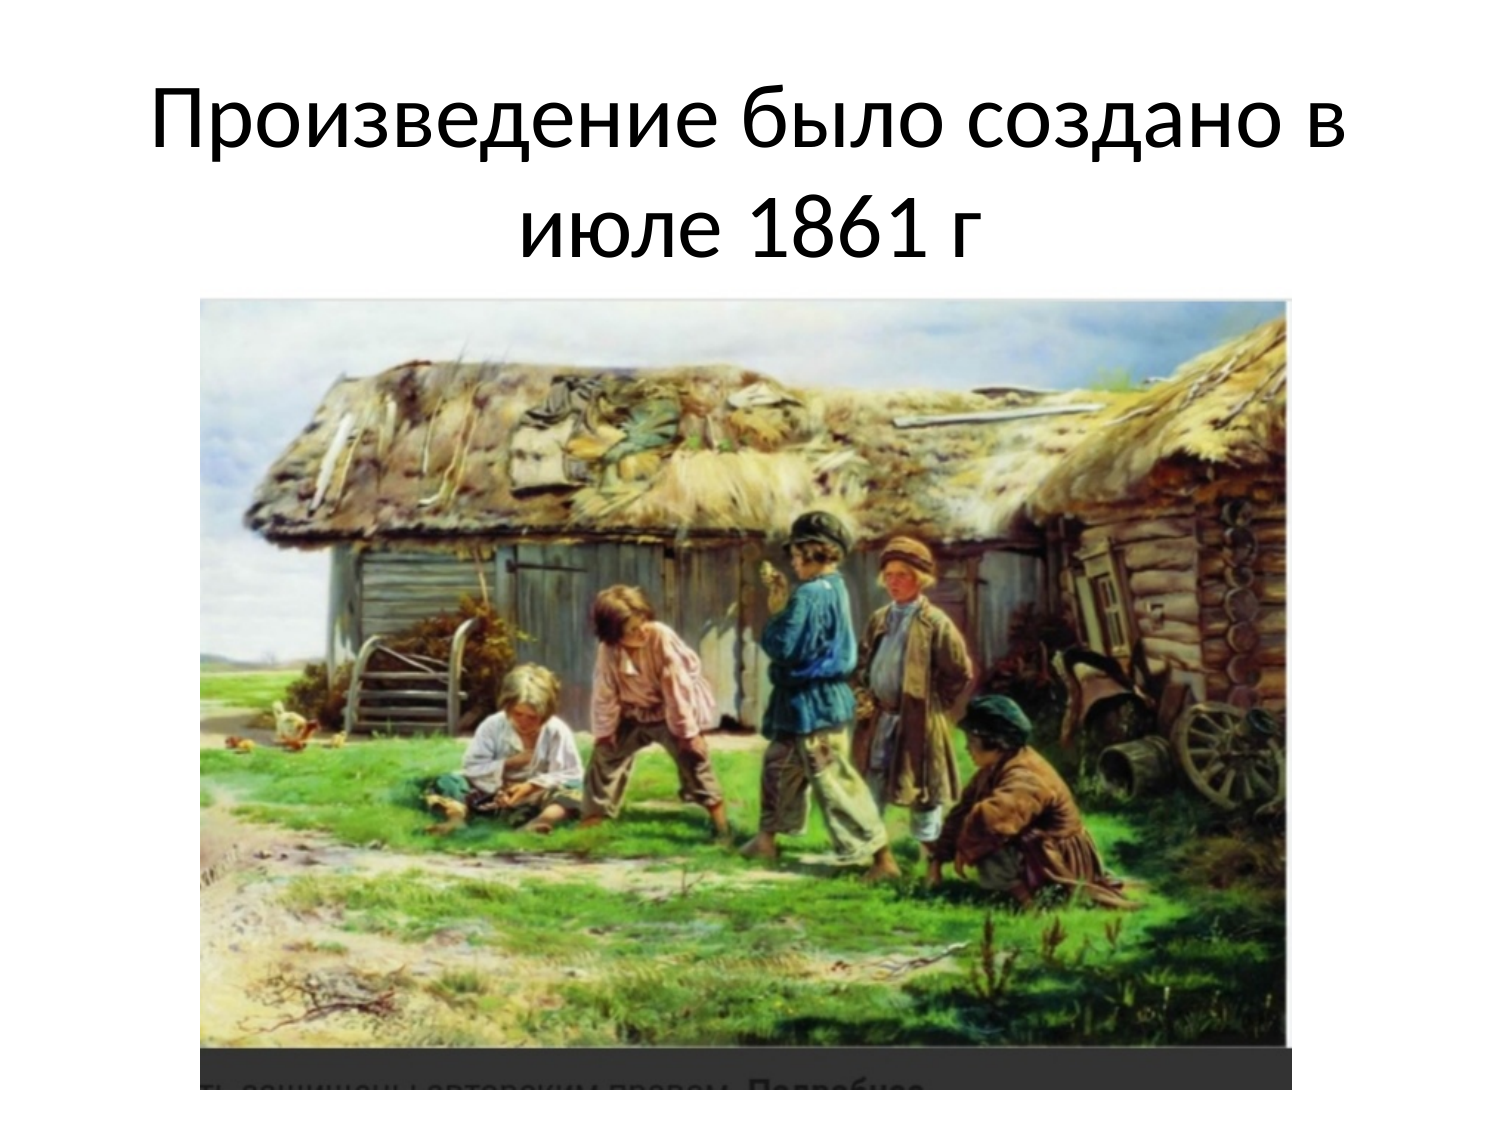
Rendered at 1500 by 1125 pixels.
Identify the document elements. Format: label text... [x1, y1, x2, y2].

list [199, 287, 1292, 1090]
title Произведение было создано в июле 1861 г [75, 45, 1425, 288]
